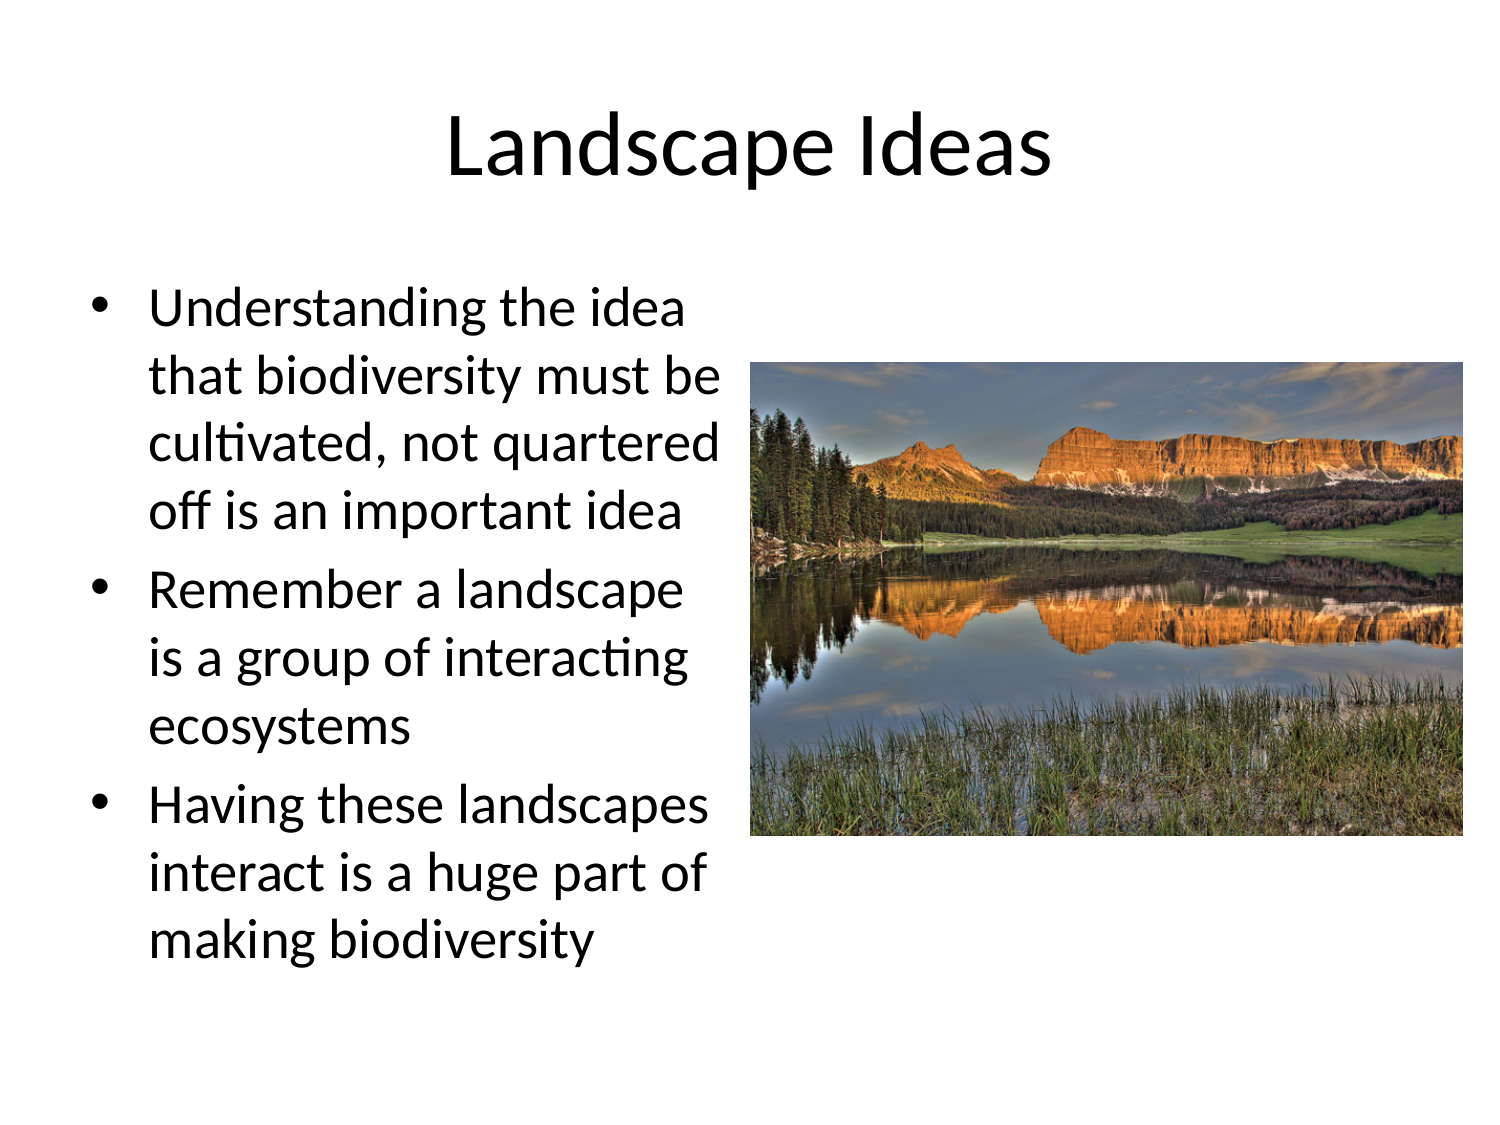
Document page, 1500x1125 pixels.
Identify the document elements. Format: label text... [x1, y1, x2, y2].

title Landscape Ideas [75, 45, 1425, 233]
list Understanding the idea that biodiversity must be cultivated, not quartered off is an important idea Remember a landscape is a group of interacting ecosystems Having these landscapes interact is a huge part of making biodiversity [75, 262, 738, 1005]
picture [749, 362, 1463, 837]
